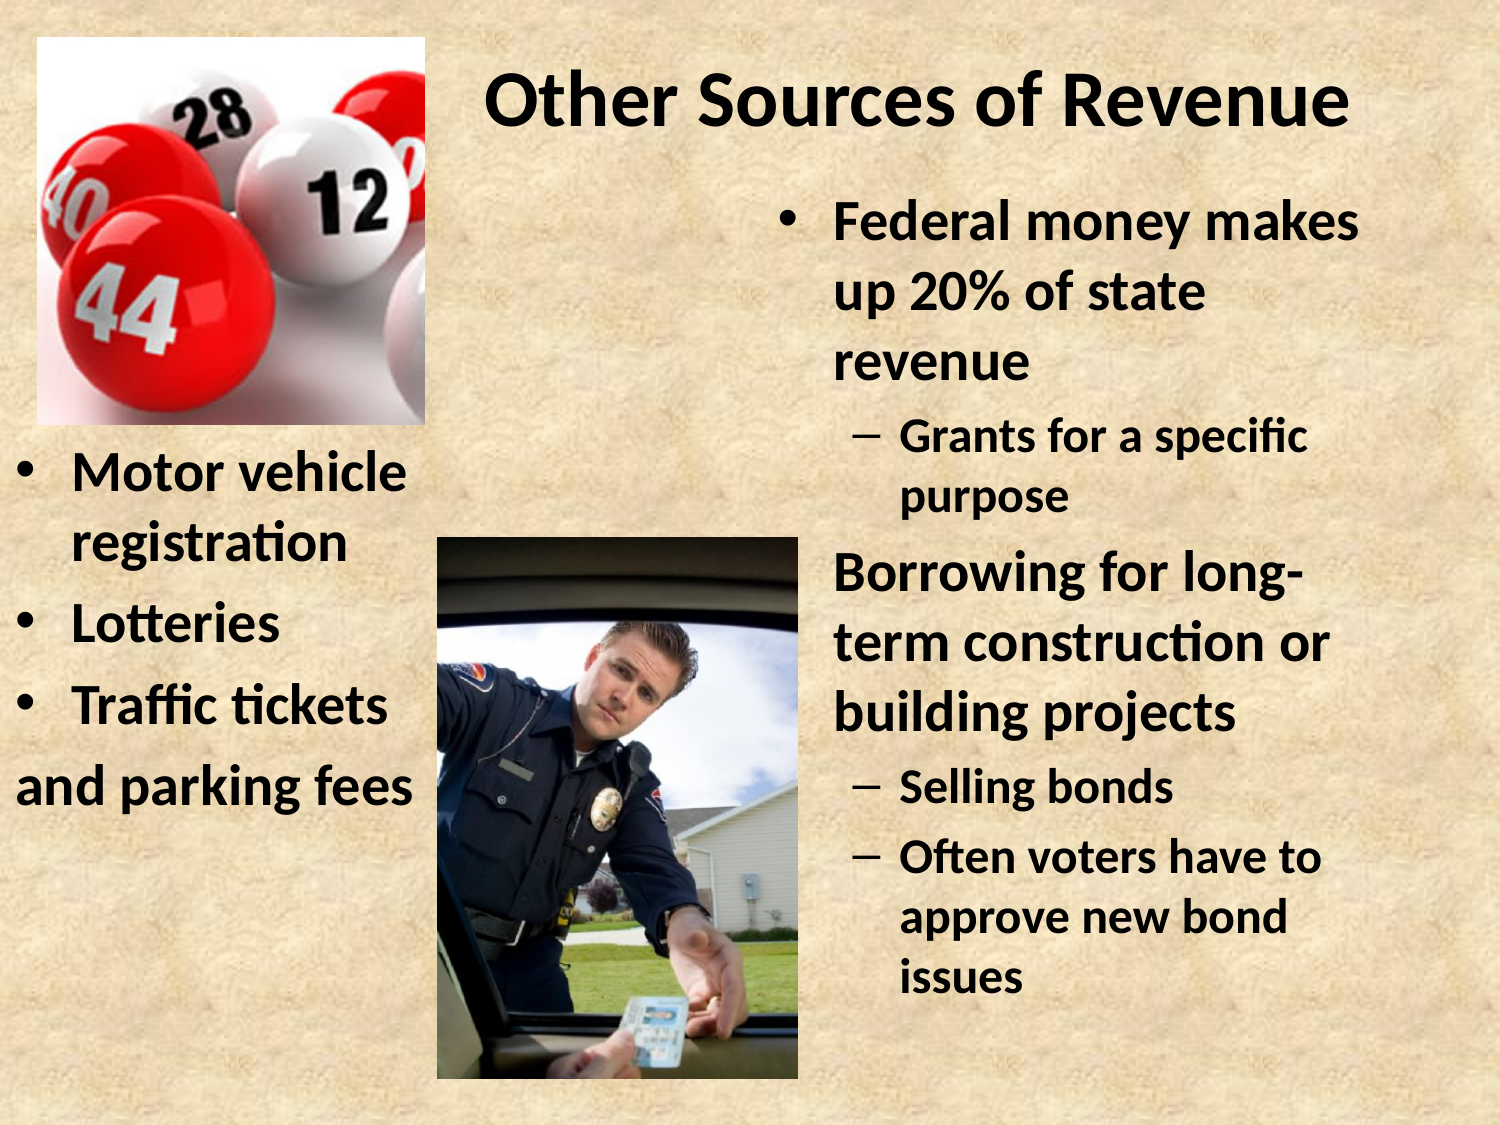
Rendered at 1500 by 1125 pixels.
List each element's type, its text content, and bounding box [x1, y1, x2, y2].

picture [0, 0, 1500, 1125]
title Other Sources of Revenue [412, 0, 1425, 188]
list Federal money makes up 20% of state revenue Grants for a specific purpose Borrowing for long-term construction or building projects Selling bonds Often voters have to approve new bond issues [762, 174, 1425, 1100]
list Motor vehicle registration Lotteries Traffic tickets and parking fees [0, 262, 663, 1005]
